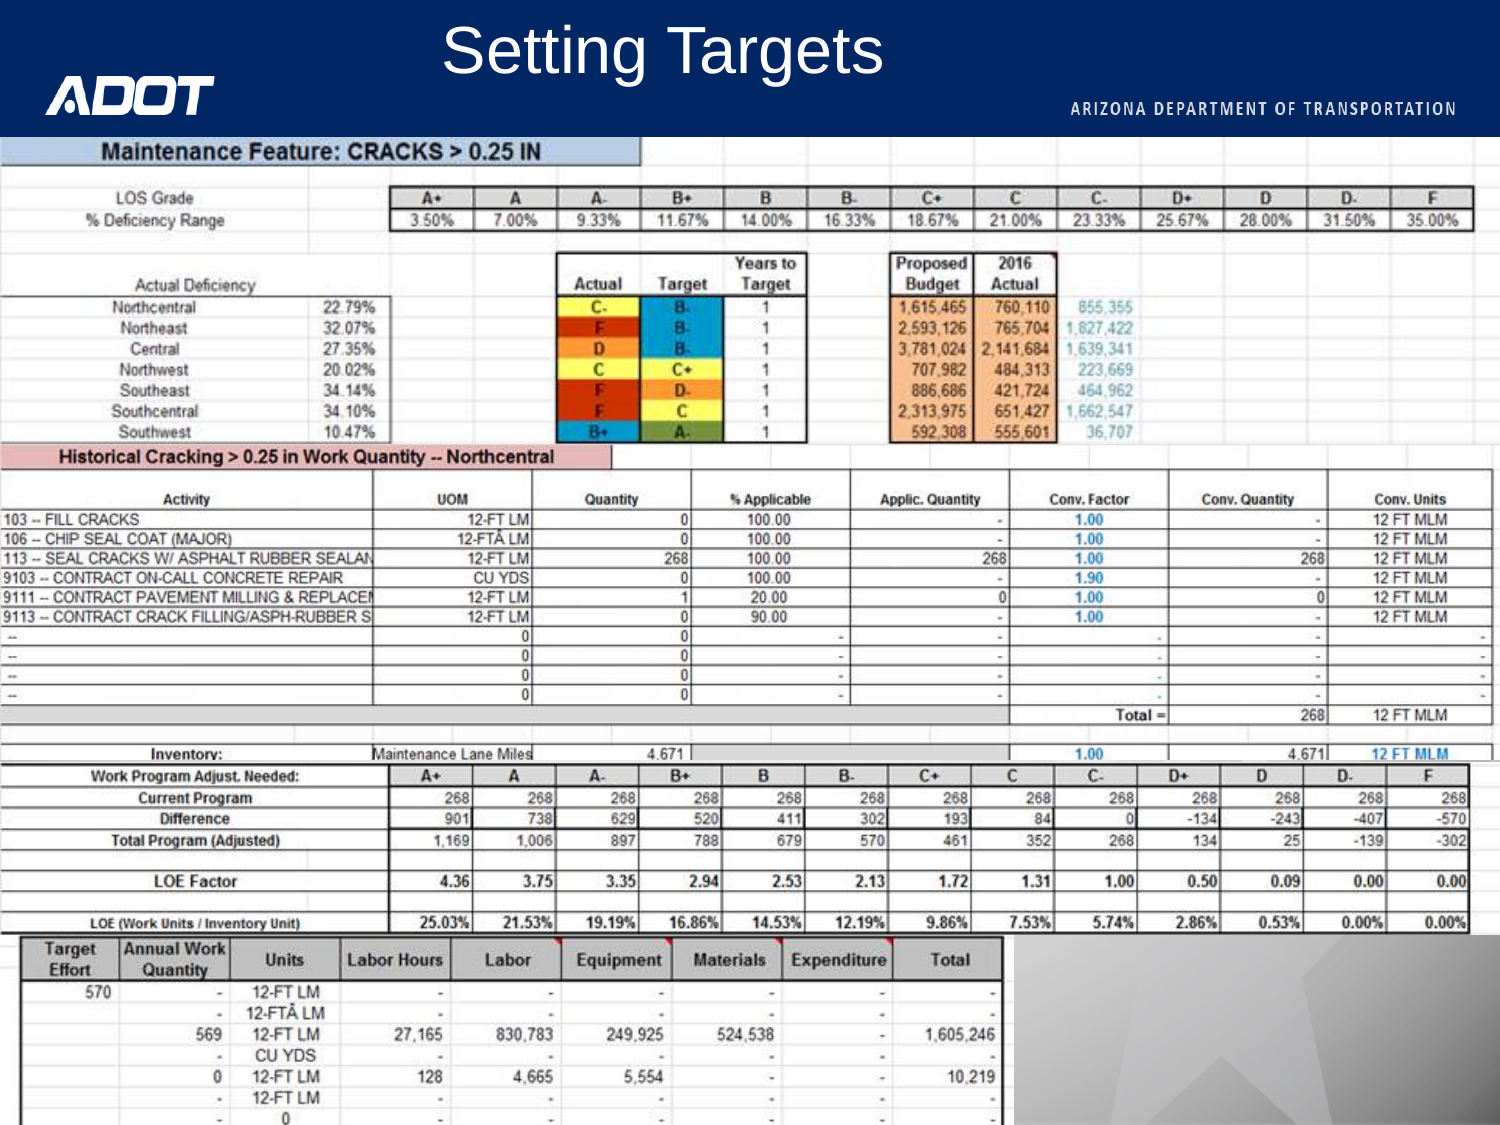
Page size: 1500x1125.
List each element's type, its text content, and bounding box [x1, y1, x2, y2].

picture [0, 0, 1500, 1125]
text_box Setting Targets [427, 0, 901, 95]
